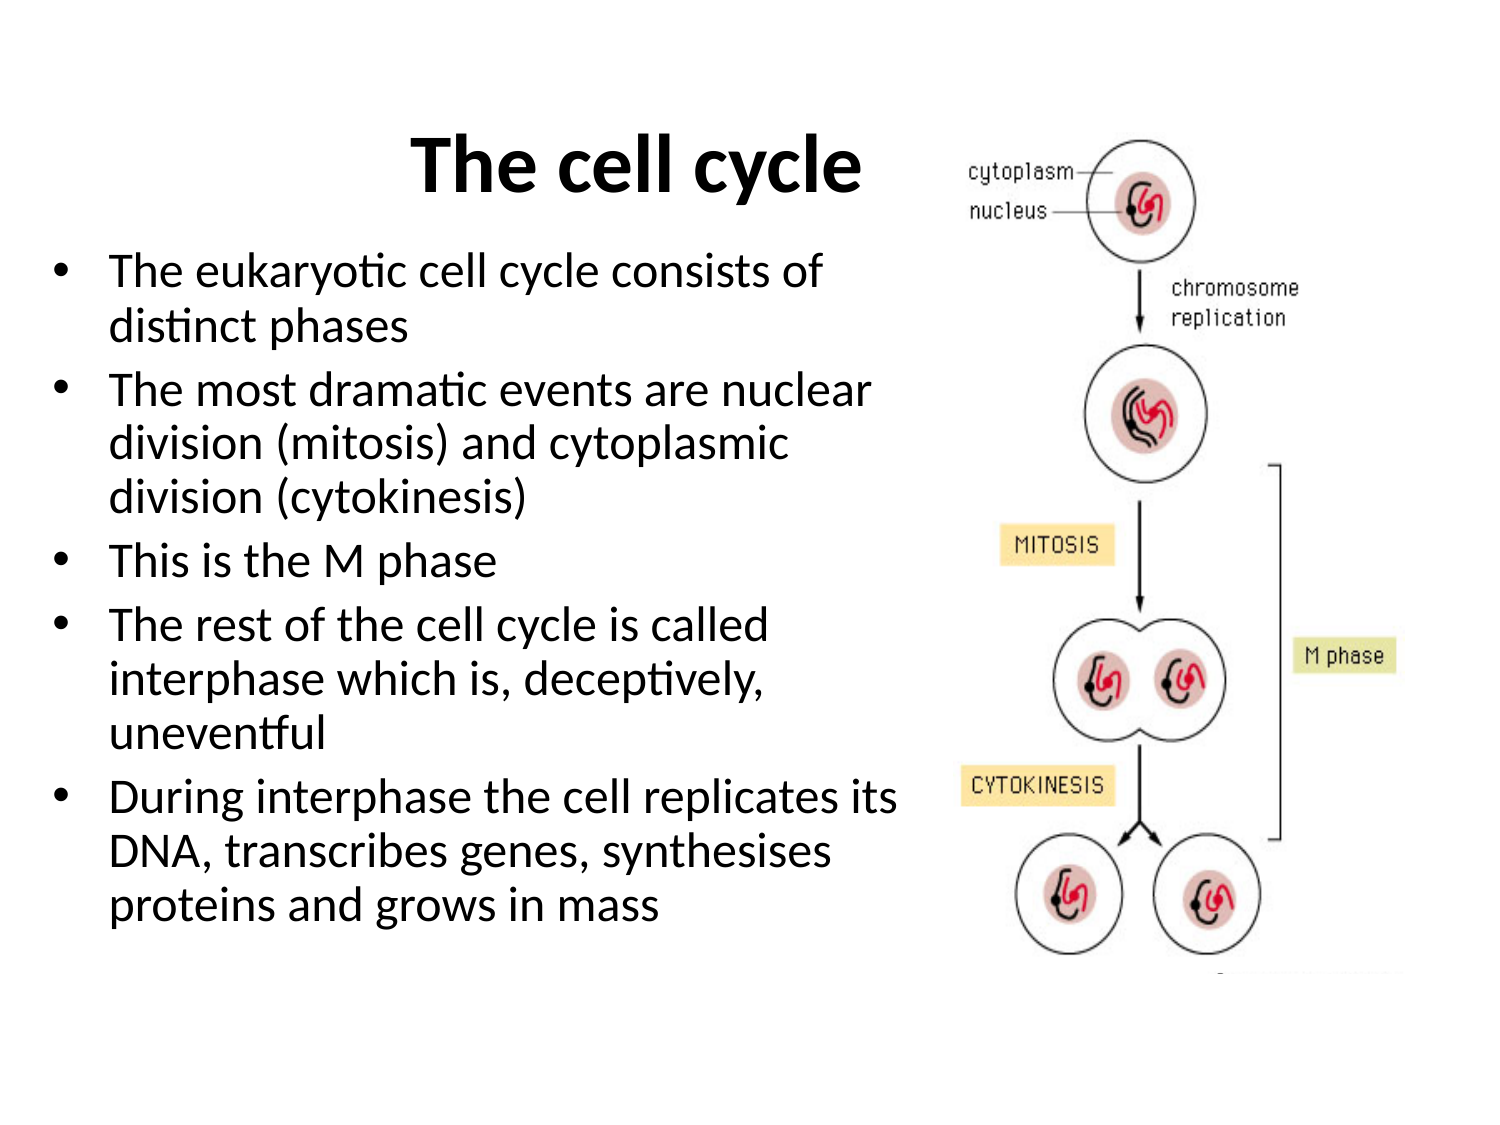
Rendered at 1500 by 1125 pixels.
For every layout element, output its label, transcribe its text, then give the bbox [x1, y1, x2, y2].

picture [952, 131, 1406, 974]
text_box The cell cycle [0, 102, 1275, 290]
text_box The eukaryotic cell cycle consists of distinct phases The most dramatic events are nuclear division (mitosis) and cytoplasmic division (cytokinesis) This is the M phase The rest of the cell cycle is called interphase which is, deceptively, uneventful During interphase the cell replicates its DNA, transcribes genes, synthesises proteins and grows in mass [37, 237, 954, 982]
